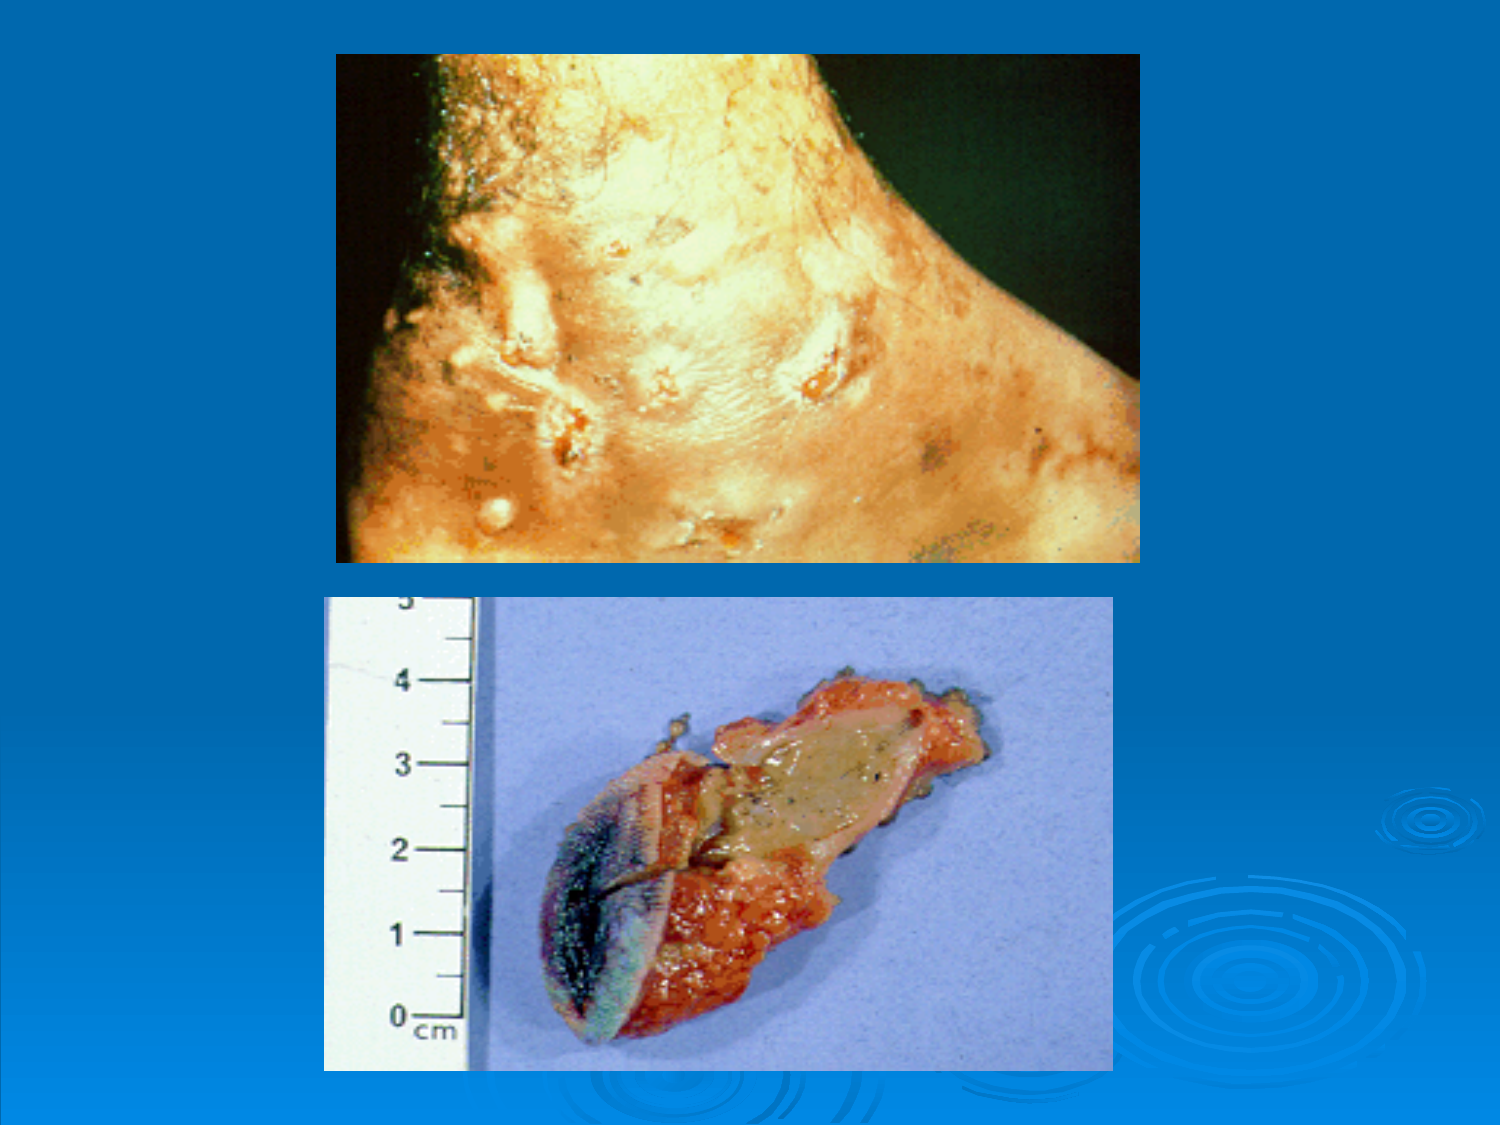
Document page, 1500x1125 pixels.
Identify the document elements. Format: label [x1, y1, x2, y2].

picture [336, 54, 1140, 563]
picture [324, 597, 1113, 1071]
